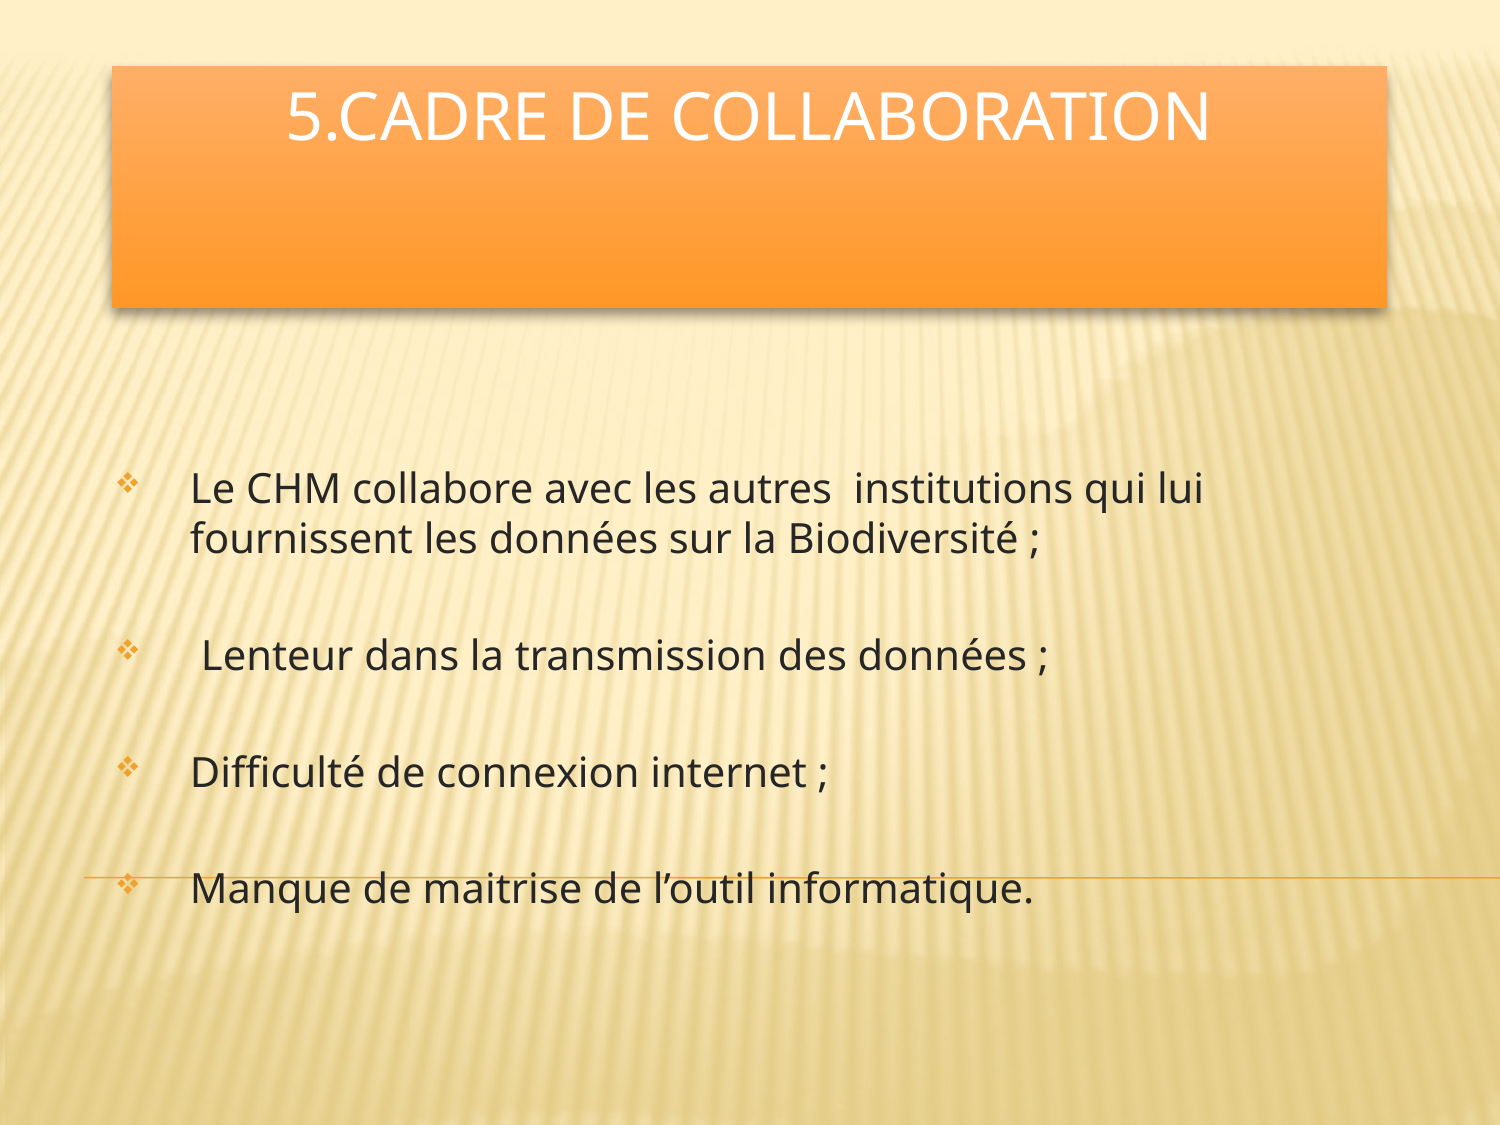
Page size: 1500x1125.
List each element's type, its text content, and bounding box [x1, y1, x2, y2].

title 5.CADRE DE COLLABORAtION [112, 66, 1388, 308]
subtitle Le CHM collabore avec les autres institutions qui lui fournissent les données sur la Biodiversité ; Lenteur dans la transmission des données ; Difficulté de connexion internet ; Manque de maitrise de l’outil informatique. [100, 337, 1424, 942]
